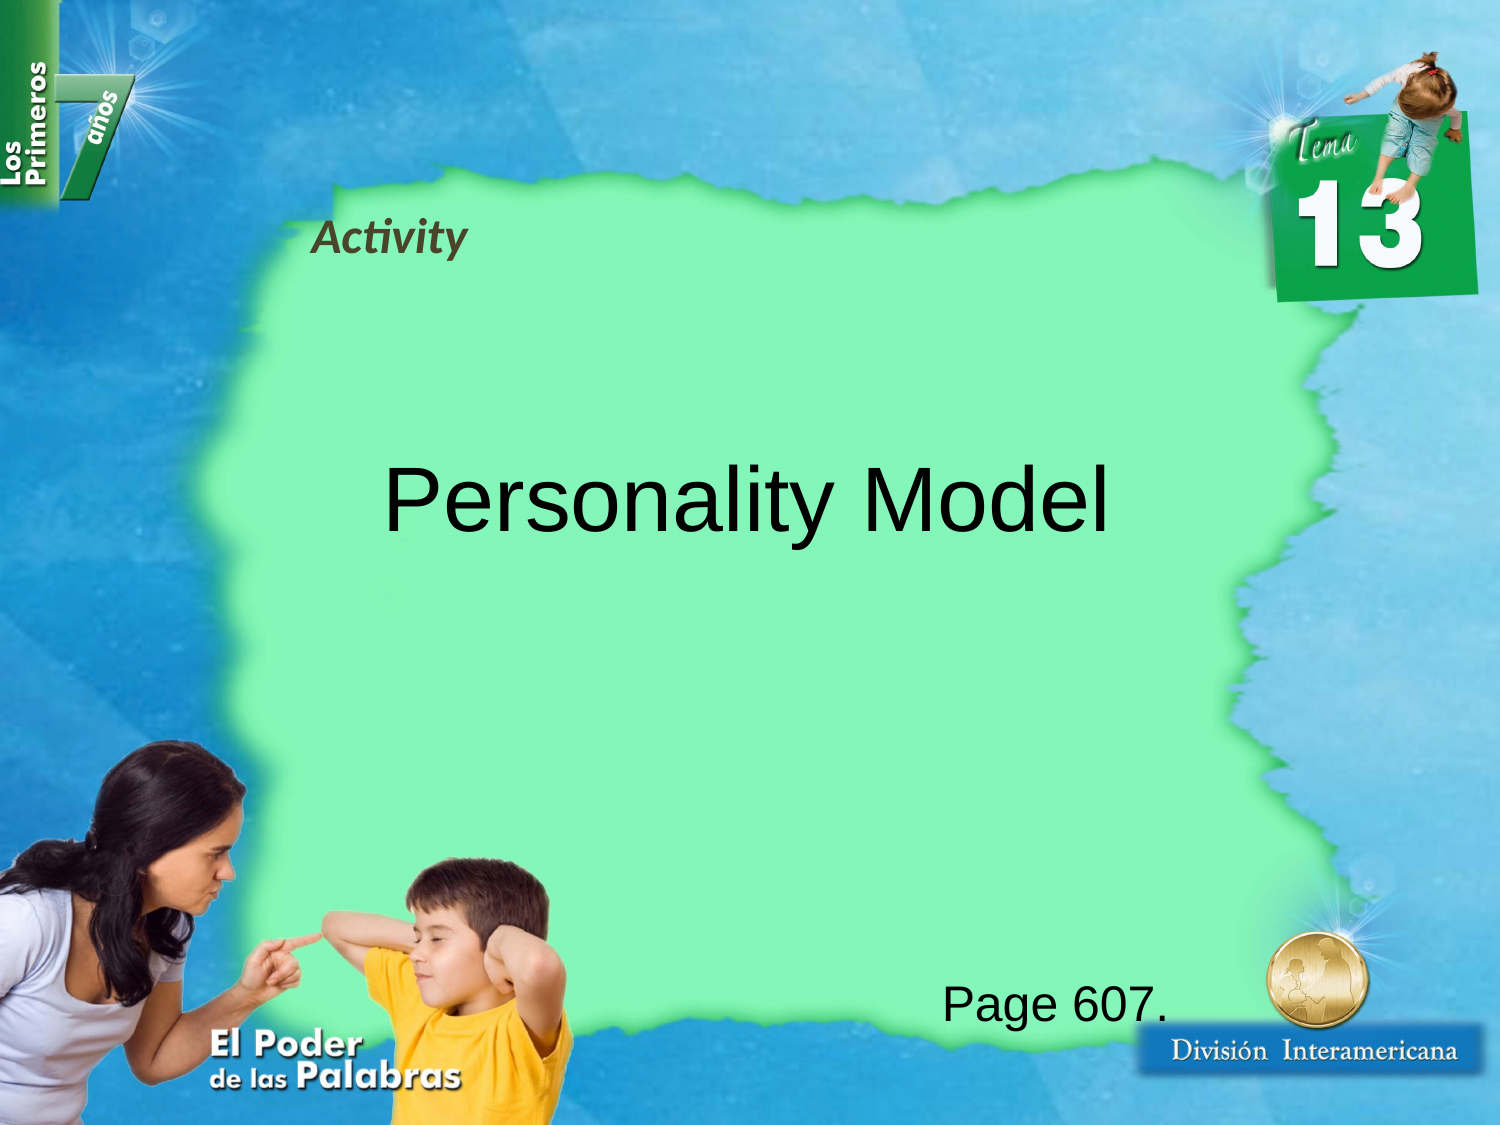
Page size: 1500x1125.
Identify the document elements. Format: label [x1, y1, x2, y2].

text_box [265, 195, 1234, 1040]
picture [0, 0, 1500, 1125]
